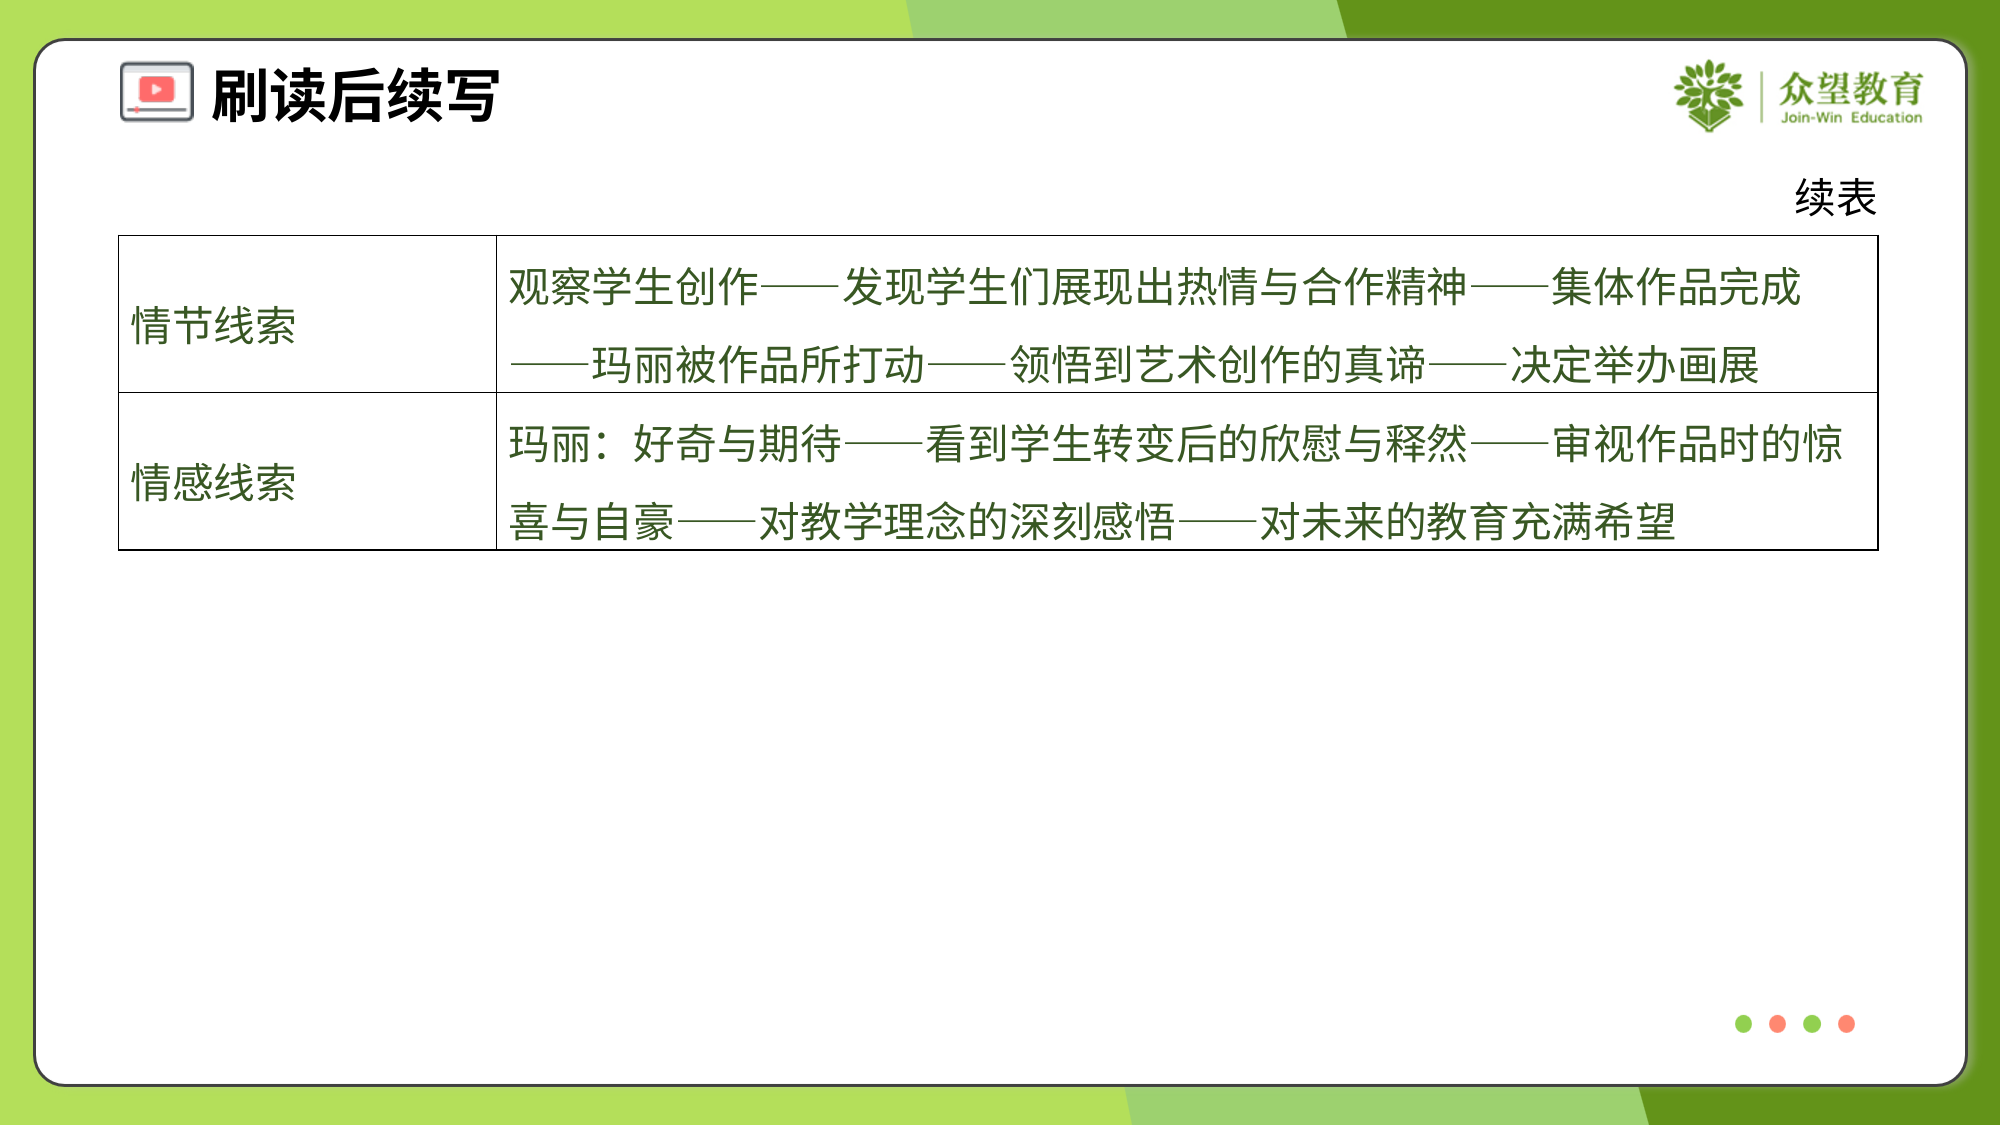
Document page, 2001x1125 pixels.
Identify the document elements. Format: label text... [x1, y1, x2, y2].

text_box 续表 [1461, 146, 1878, 222]
table_header 情节线索 [119, 236, 496, 392]
table_cell 玛丽：好奇与期待——看到学生转变后的欣慰与释然——审视作品时的惊喜与自豪——对教学理念的深刻感悟——对未来的教育充满希望 [497, 393, 1877, 549]
picture [0, 0, 2000, 1125]
table_cell 情感线索 [119, 393, 496, 549]
table_header 观察学生创作——发现学生们展现出热情与合作精神——集体作品完成——玛丽被作品所打动——领悟到艺术创作的真谛——决定举办画展 [497, 236, 1877, 392]
